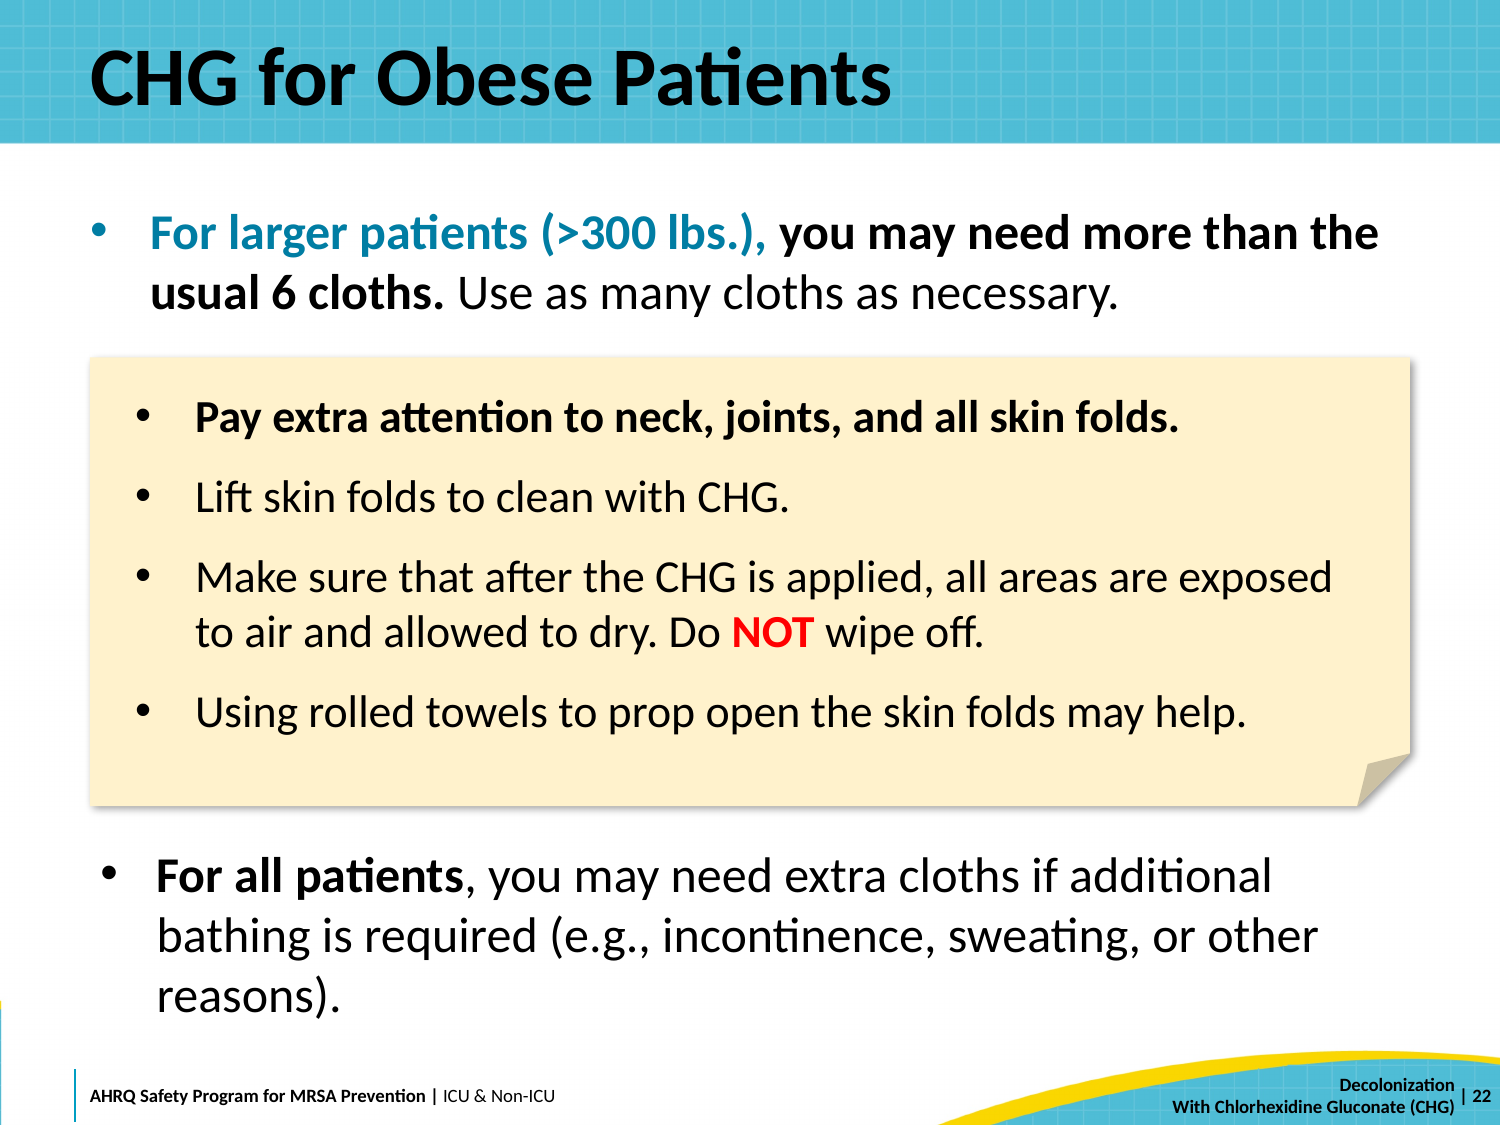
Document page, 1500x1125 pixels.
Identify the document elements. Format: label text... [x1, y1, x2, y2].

list Pay extra attention to neck, joints, and all skin folds. Lift skin folds to clean with CHG. Make sure that after the CHG is applied, all areas are exposed to air and allowed to dry. Do NOT wipe off. Using rolled towels to prop open the skin folds may help. [120, 379, 1380, 785]
text_box [88, 358, 1414, 808]
picture [0, 0, 1500, 1125]
list For larger patients (>300 lbs.), you may need more than the usual 6 cloths. Use as many cloths as necessary. [75, 191, 1425, 358]
list For all patients, you may need extra cloths if additional bathing is required (e.g., incontinence, sweating, or other reasons). [75, 834, 1425, 1089]
title CHG for Obese Patients [75, 0, 1425, 150]
slide_number | 22 [1455, 1065, 1500, 1125]
